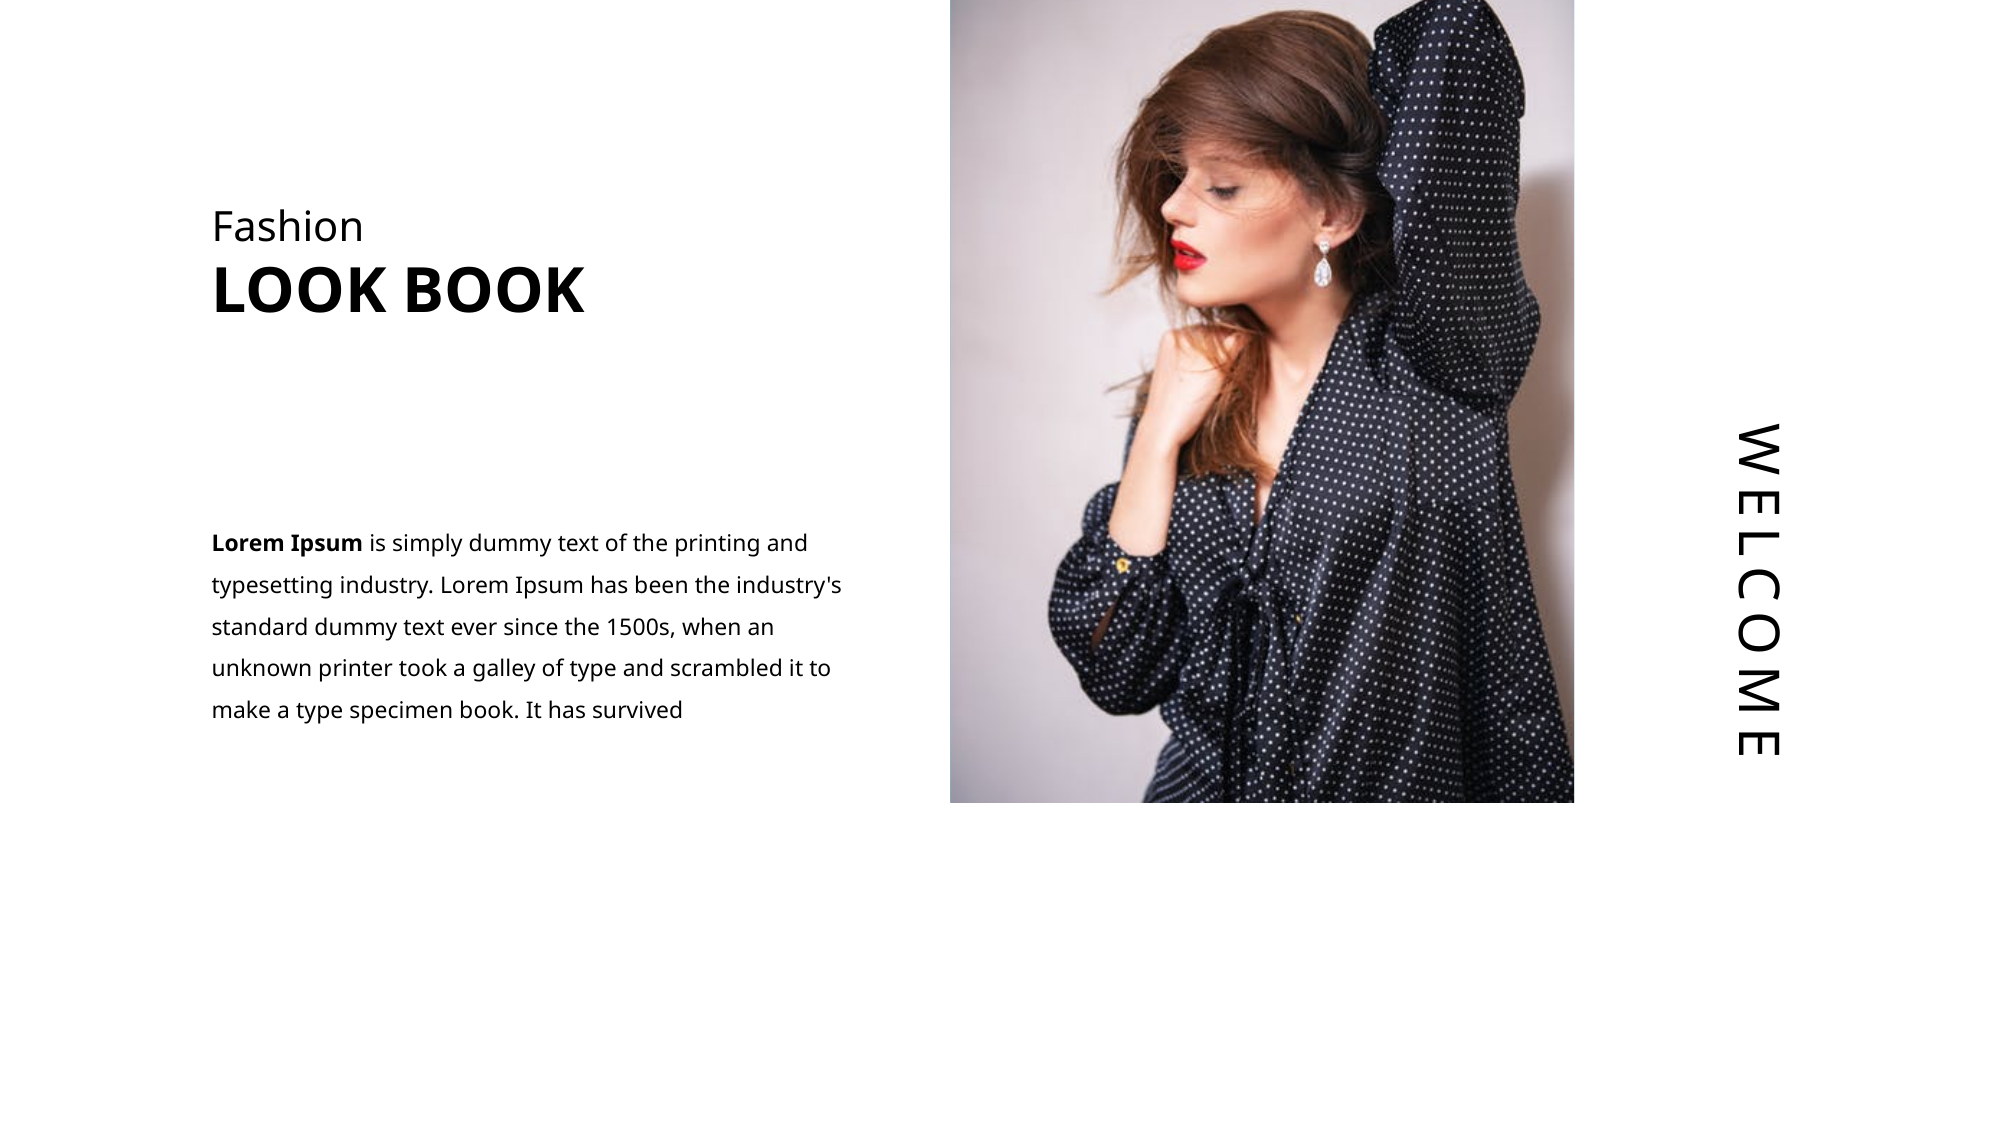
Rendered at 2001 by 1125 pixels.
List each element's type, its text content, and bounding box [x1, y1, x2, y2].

text_box WELCOME [1720, 408, 1804, 803]
text_box Fashion LOOK BOOK [196, 192, 647, 333]
picture [950, 0, 1575, 803]
text_box Lorem Ipsum is simply dummy text of the printing and typesetting industry. Lorem Ipsum has been the industry's standard dummy text ever since the 1500s, when an unknown printer took a galley of type and scrambled it to make a type specimen book. It has survived [196, 507, 892, 731]
